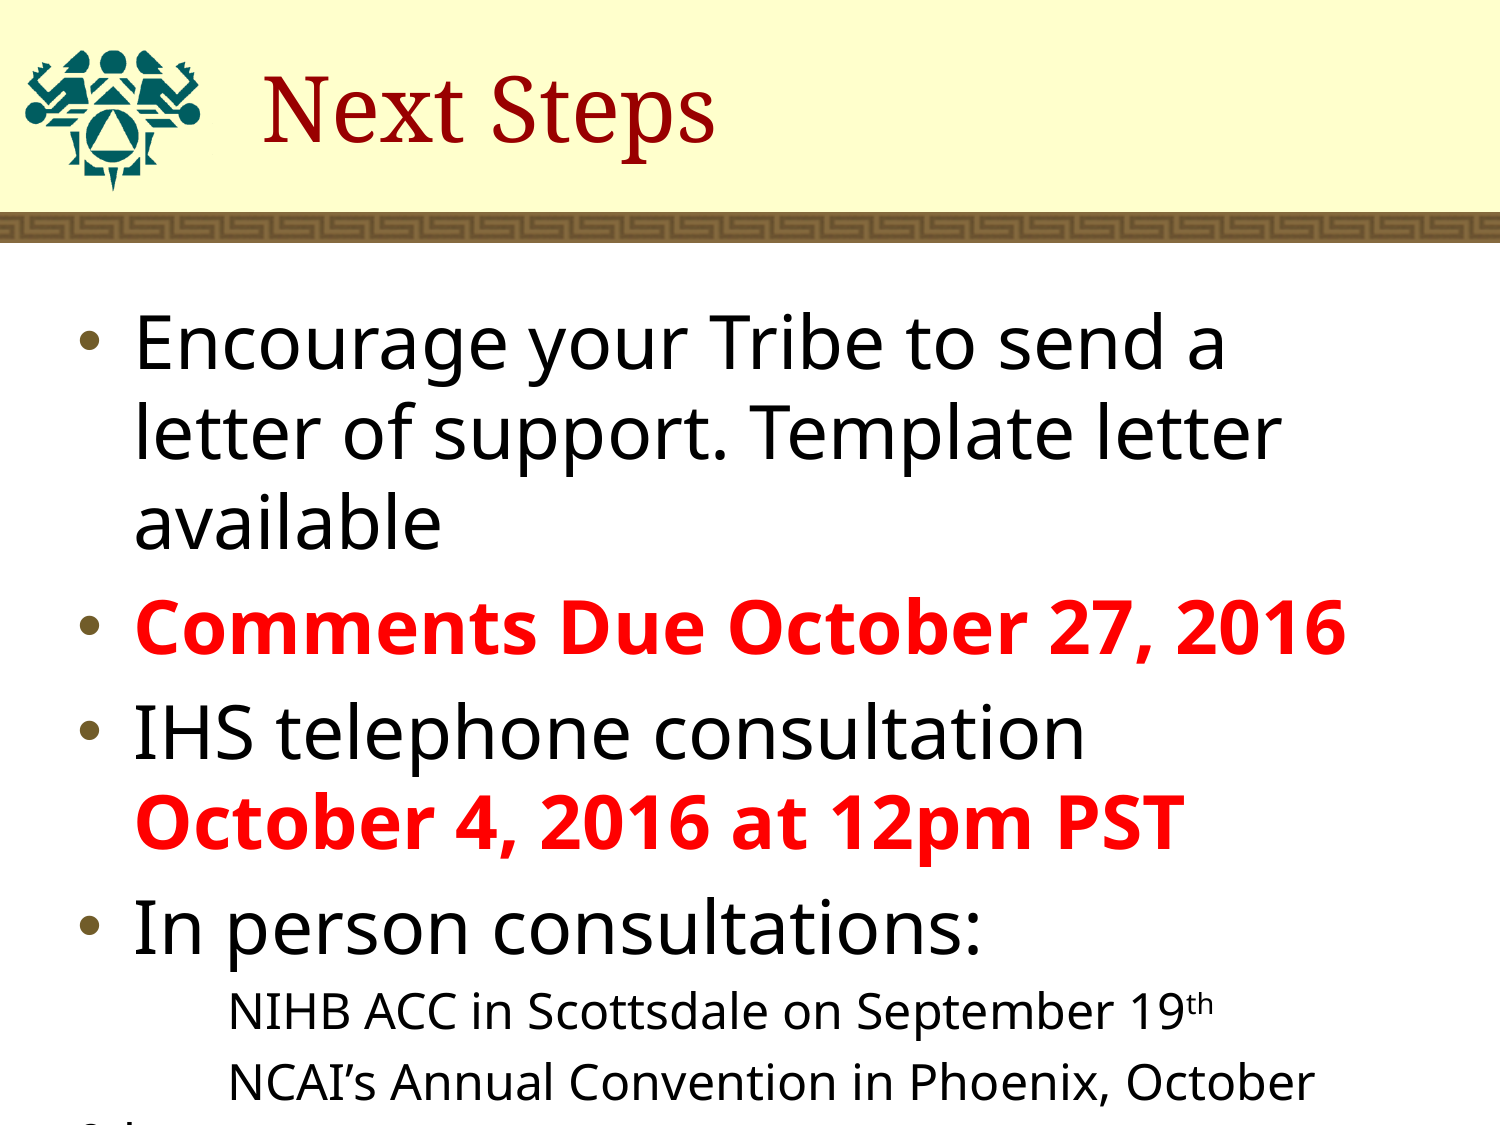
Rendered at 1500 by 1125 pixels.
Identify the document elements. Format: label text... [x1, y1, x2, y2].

picture [12, 37, 213, 206]
title Next Steps [224, 12, 1426, 201]
list Encourage your Tribe to send a letter of support. Template letter available Comments Due October 27, 2016 IHS telephone consultation October 4, 2016 at 12pm PST In person consultations: NIHB ACC in Scottsdale on September 19th NCAI’s Annual Convention in Phoenix, October 9th. [62, 287, 1426, 1125]
picture [0, 212, 1500, 243]
